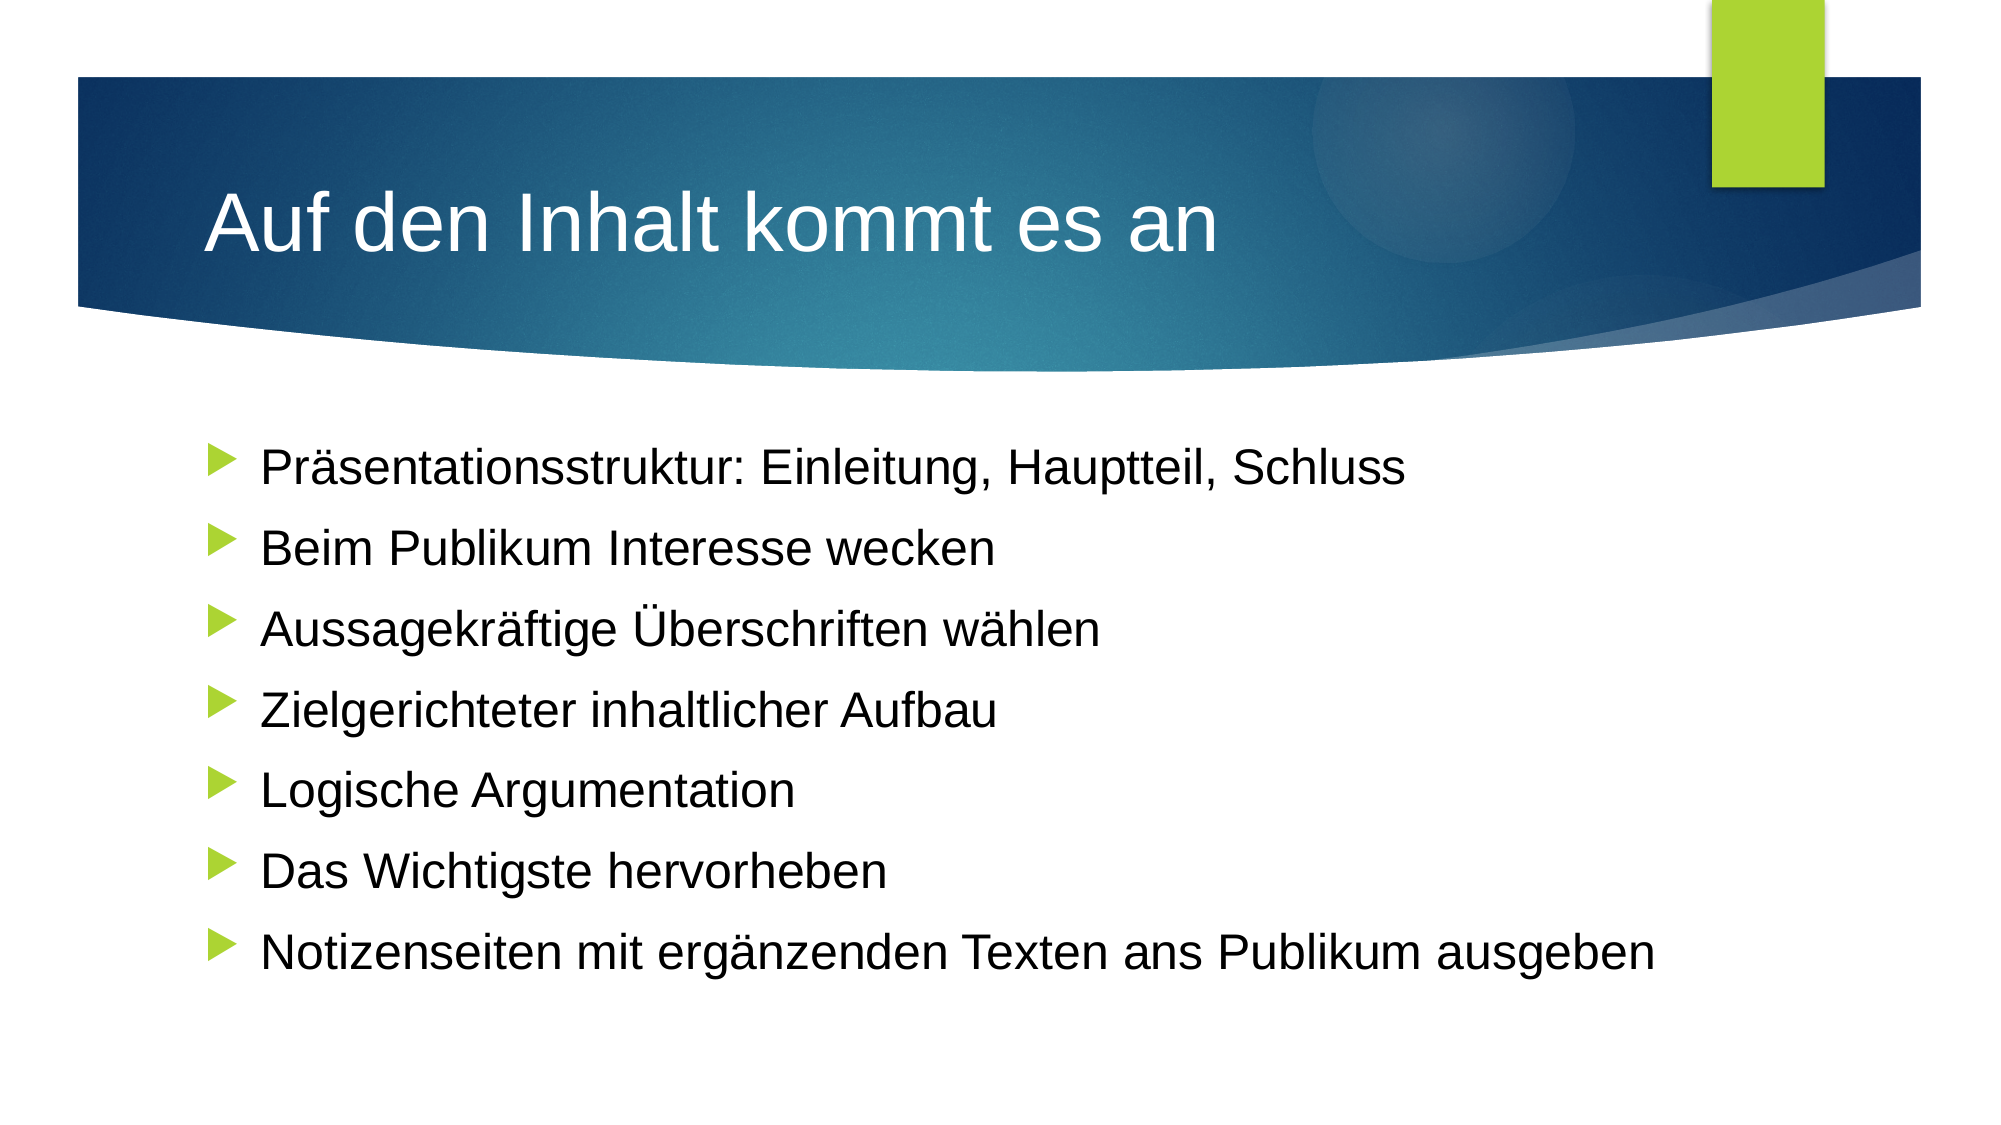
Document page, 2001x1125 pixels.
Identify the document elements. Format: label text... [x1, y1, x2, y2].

list Präsentationsstruktur: Einleitung, Hauptteil, Schluss Beim Publikum Interesse wecken Aussagekräftige Überschriften wählen Zielgerichteter inhaltlicher Aufbau Logische Argumentation Das Wichtigste hervorheben Notizenseiten mit ergänzenden Texten ans Publikum ausgeben [189, 427, 1820, 988]
title Auf den Inhalt kommt es an [189, 159, 1627, 276]
